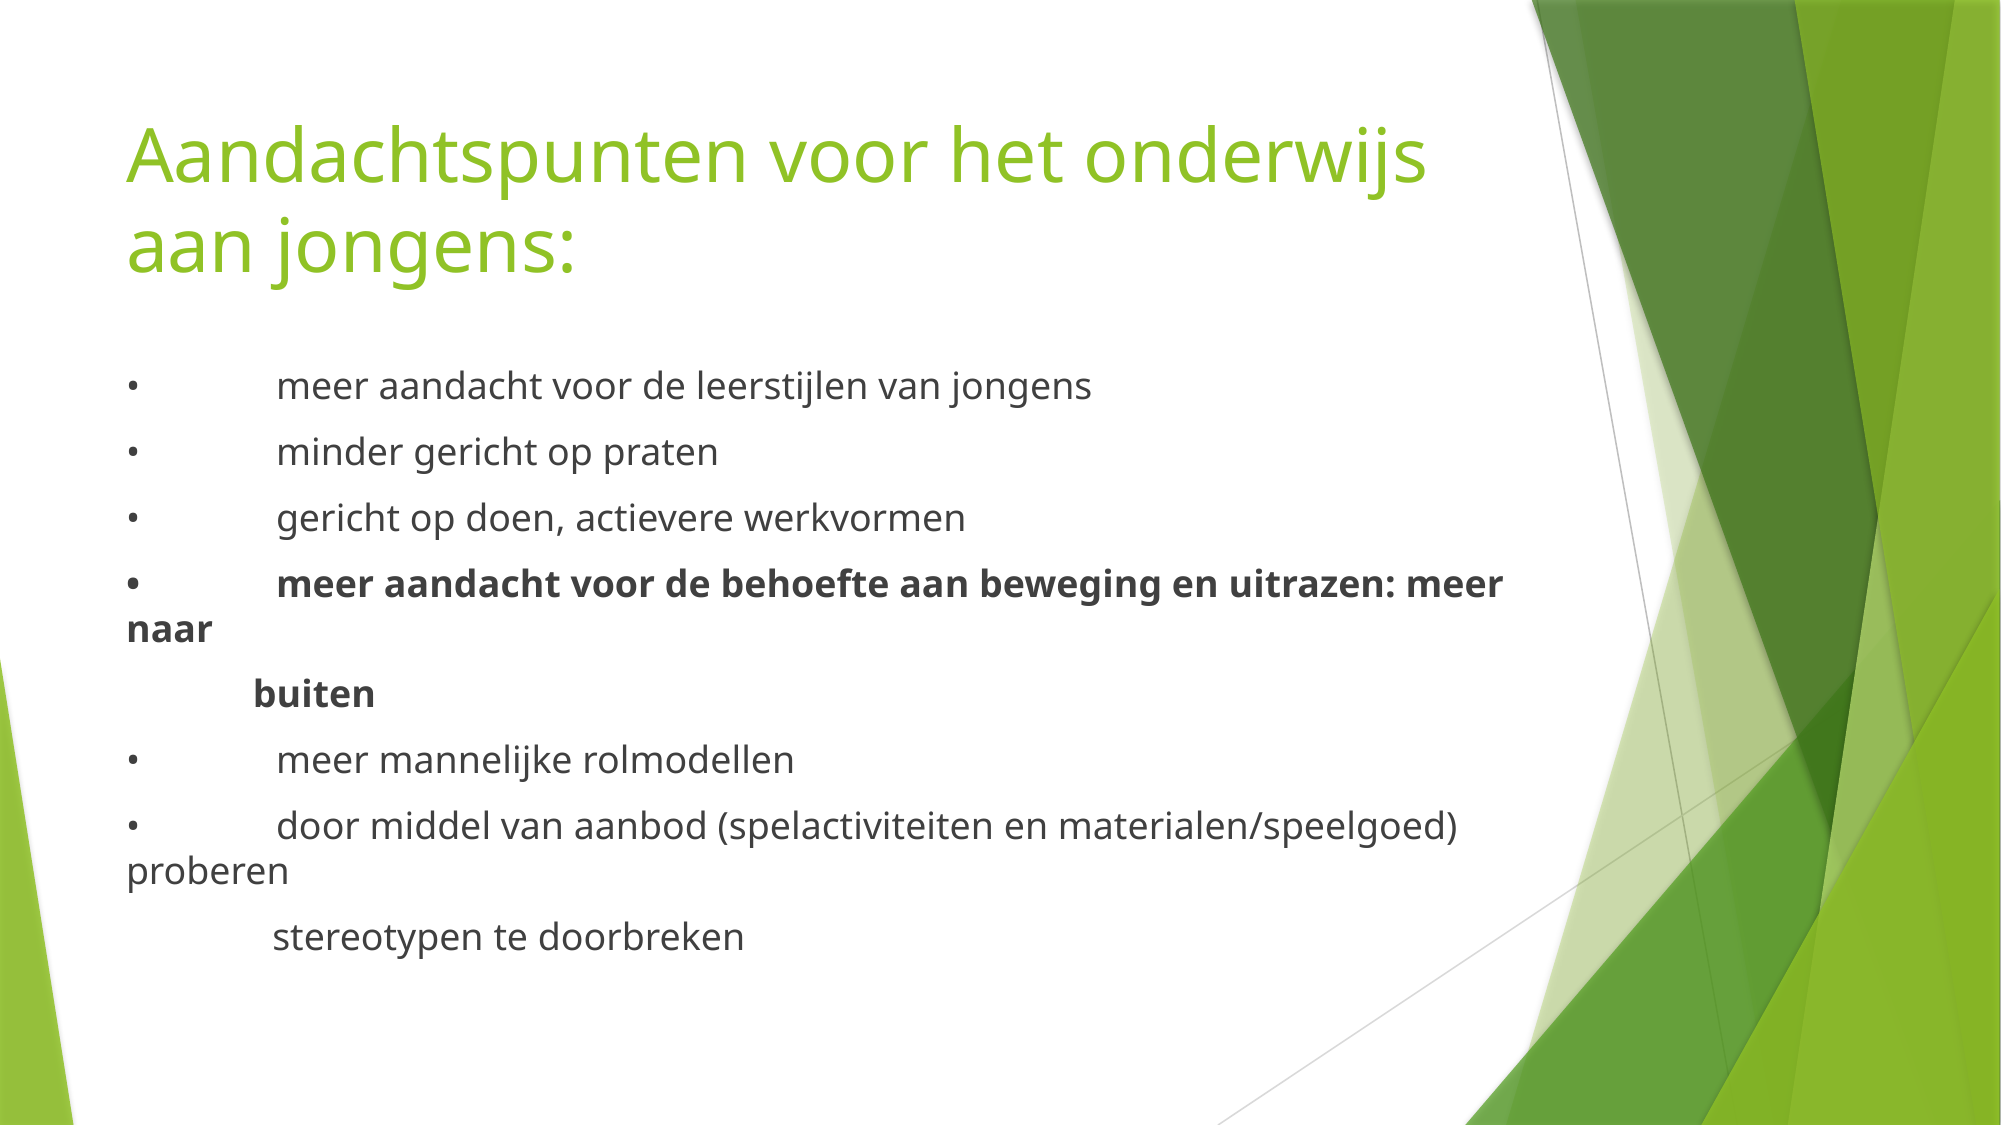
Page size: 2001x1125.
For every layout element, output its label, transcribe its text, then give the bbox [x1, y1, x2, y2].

title Aandachtspunten voor het onderwijs aan jongens: [111, 99, 1522, 317]
list • meer aandacht voor de leerstijlen van jongens • minder gericht op praten • gericht op doen, actievere werkvormen • meer aandacht voor de behoefte aan beweging en uitrazen: meer naar buiten • meer mannelijke rolmodellen • door middel van aanbod (spelactiviteiten en materialen/speelgoed) proberen stereotypen te doorbreken [111, 354, 1522, 992]
